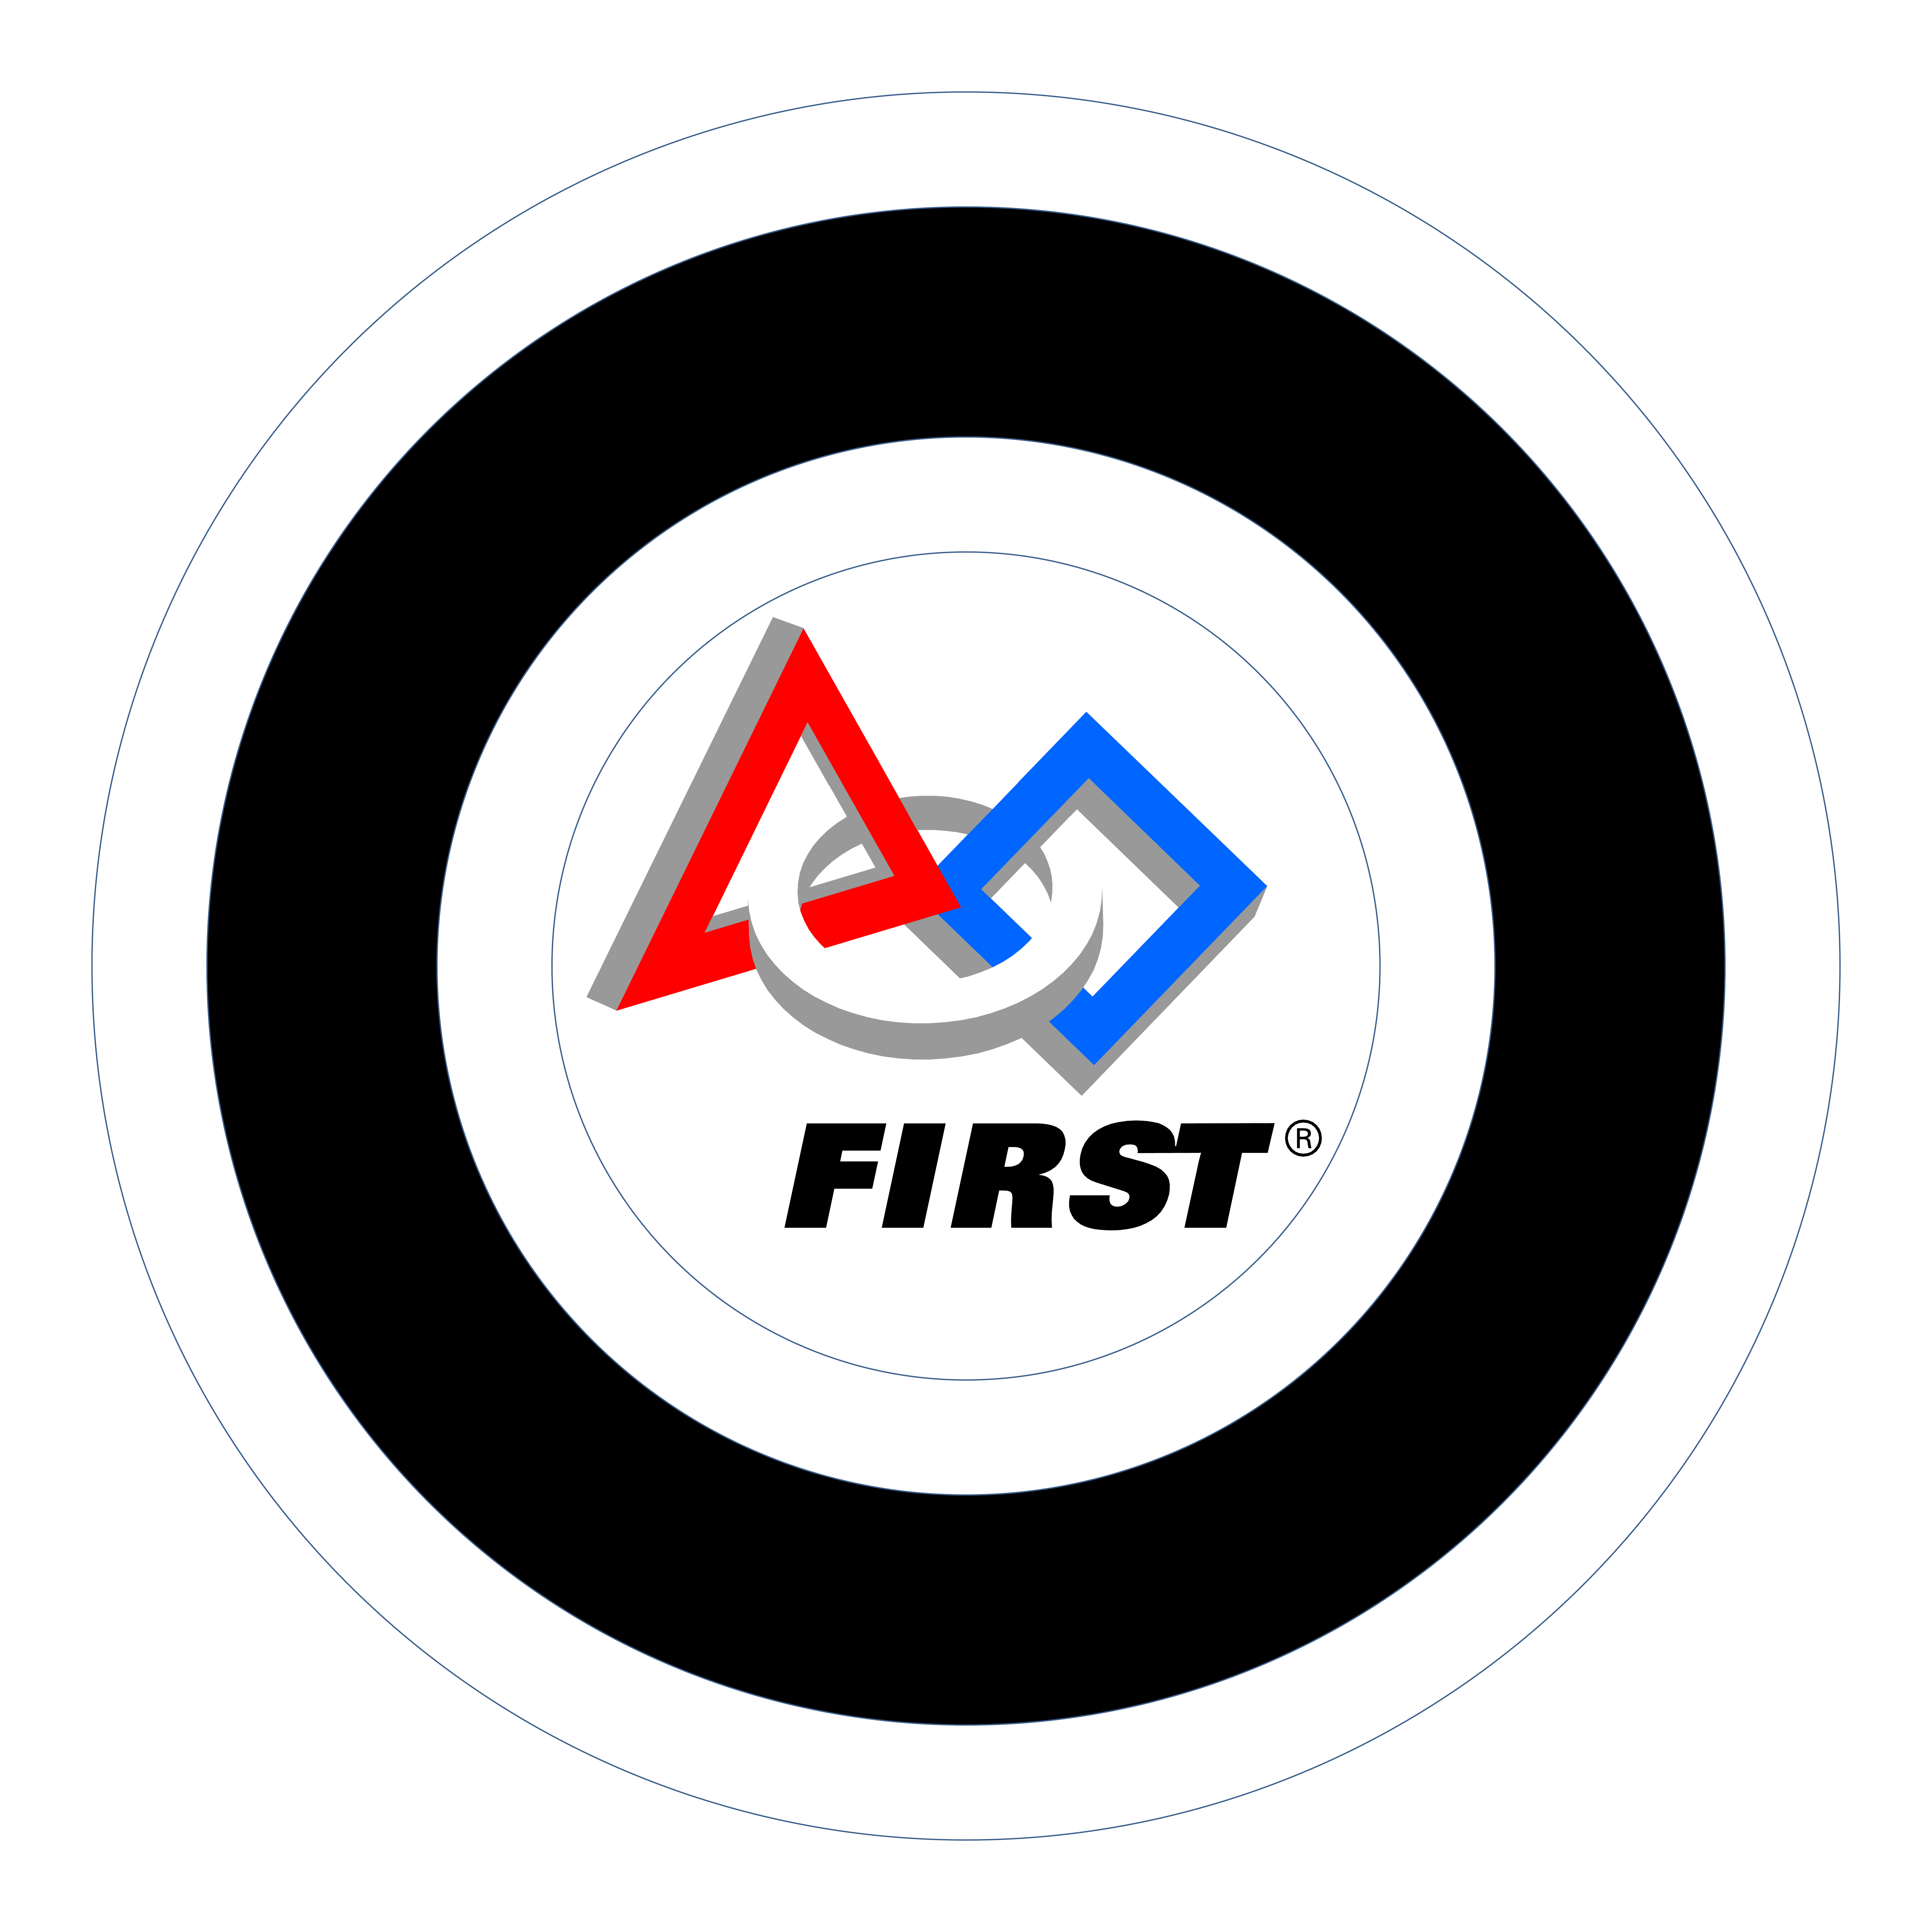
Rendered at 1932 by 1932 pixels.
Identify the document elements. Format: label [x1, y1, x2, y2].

text_box [91, 91, 1841, 1841]
text_box [551, 804, 584, 1128]
picture [586, 617, 1323, 1231]
text_box [744, 551, 1188, 616]
text_box [1324, 757, 1381, 1175]
text_box [436, 436, 1496, 1496]
text_box [648, 1233, 1283, 1381]
text_box [206, 206, 1726, 1726]
